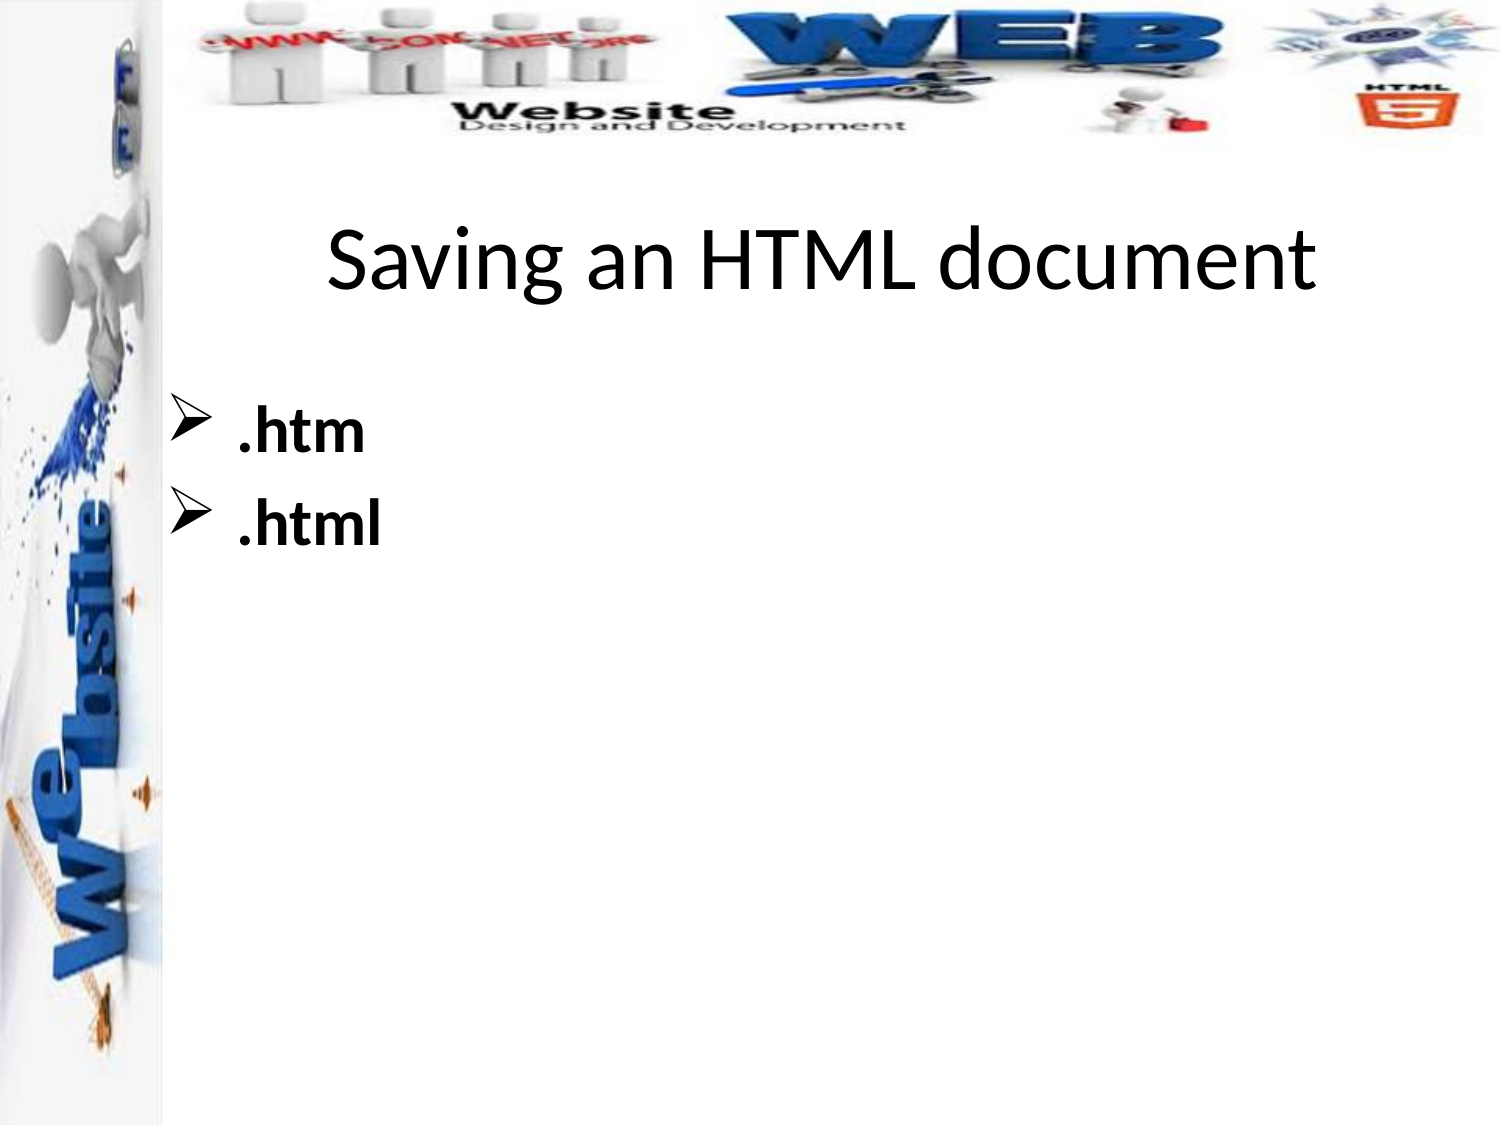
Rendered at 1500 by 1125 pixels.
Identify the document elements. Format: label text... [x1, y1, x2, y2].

list .htm .html [150, 378, 1500, 1121]
picture [0, 0, 1500, 1125]
title Saving an HTML document [147, 158, 1498, 347]
